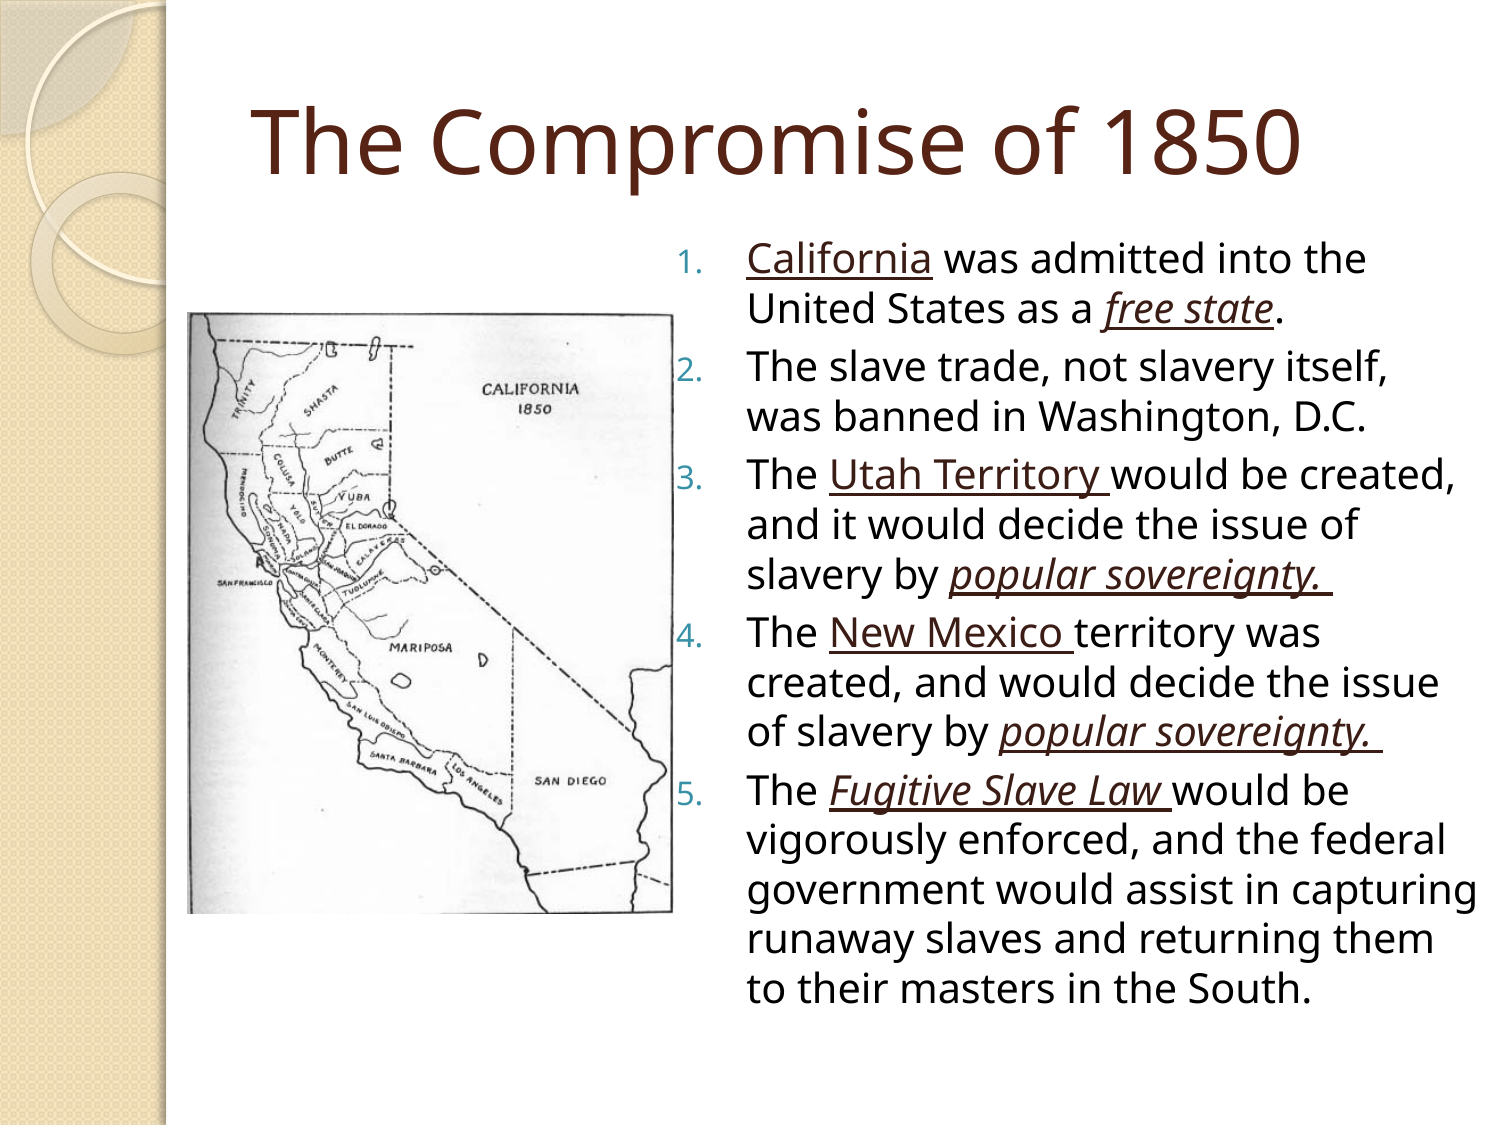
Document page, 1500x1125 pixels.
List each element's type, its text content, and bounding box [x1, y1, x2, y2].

list California was admitted into the United States as a free state. The slave trade, not slavery itself, was banned in Washington, D.C. The Utah Territory would be created, and it would decide the issue of slavery by popular sovereignty. The New Mexico territory was created, and would decide the issue of slavery by popular sovereignty. The Fugitive Slave Law would be vigorously enforced, and the federal government would assist in capturing runaway slaves and returning them to their masters in the South. [650, 224, 1500, 1125]
title The Compromise of 1850 [235, 45, 1466, 233]
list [187, 312, 674, 914]
